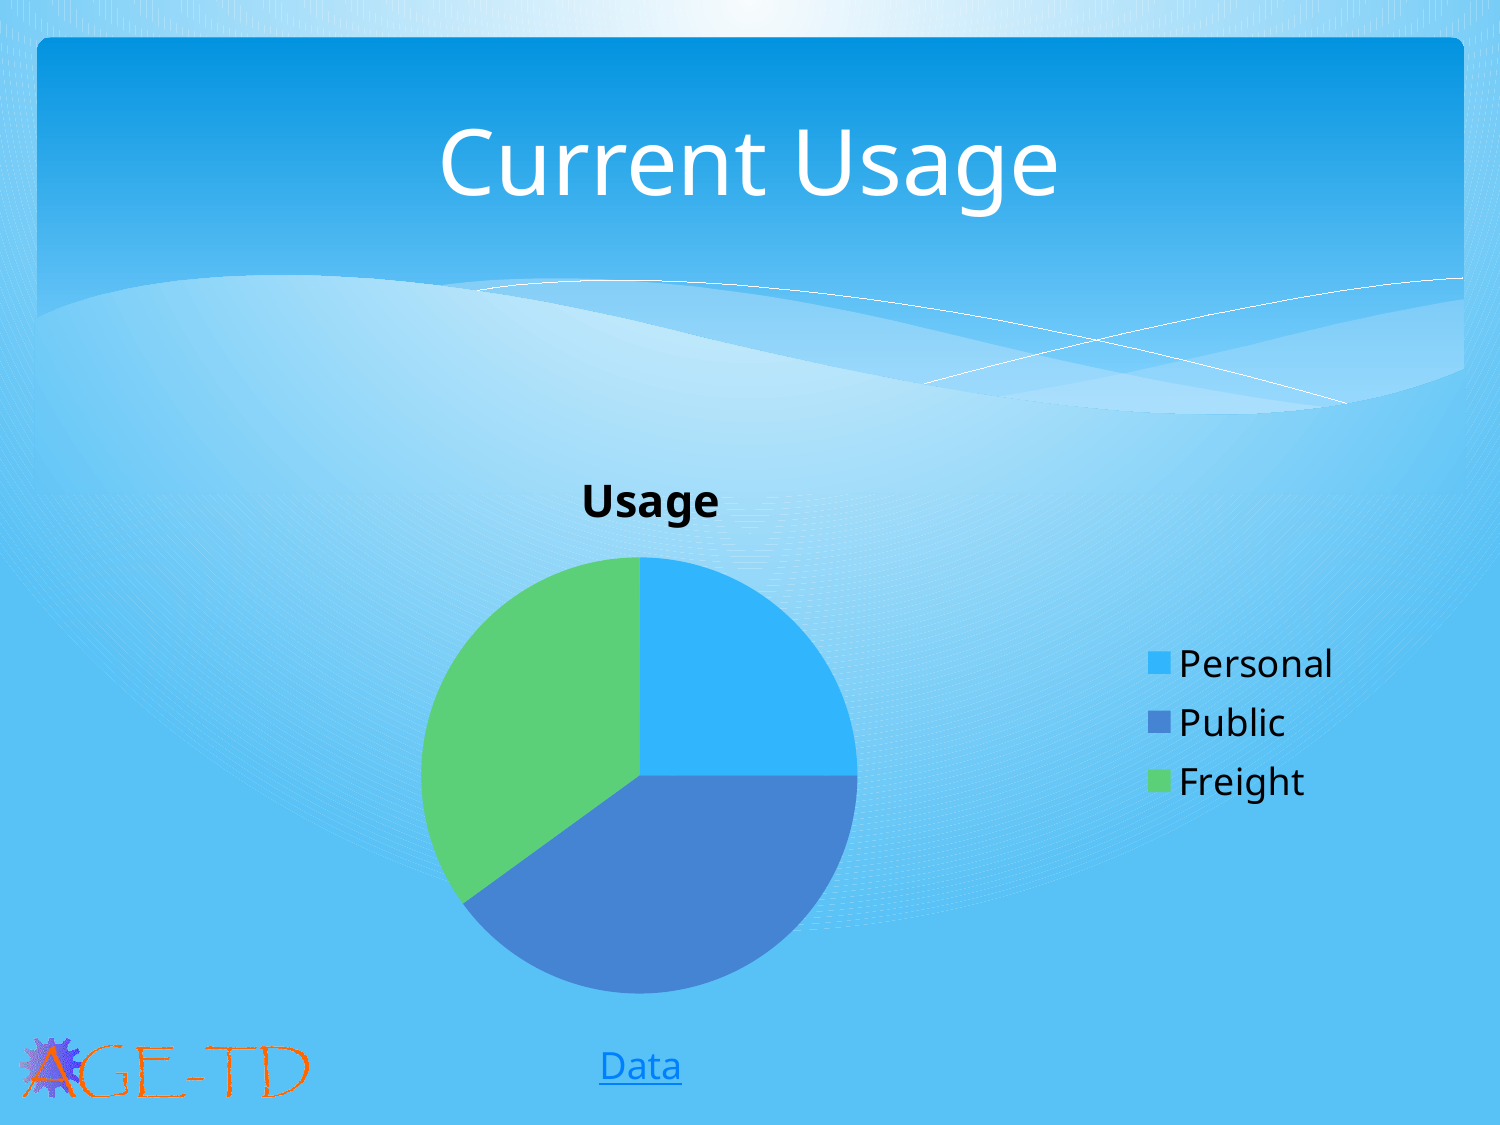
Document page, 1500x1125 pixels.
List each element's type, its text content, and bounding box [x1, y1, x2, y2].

picture [17, 1029, 313, 1118]
chart [142, 438, 1359, 1006]
text_box Data [584, 1034, 715, 1101]
title Current Usage [75, 55, 1425, 261]
